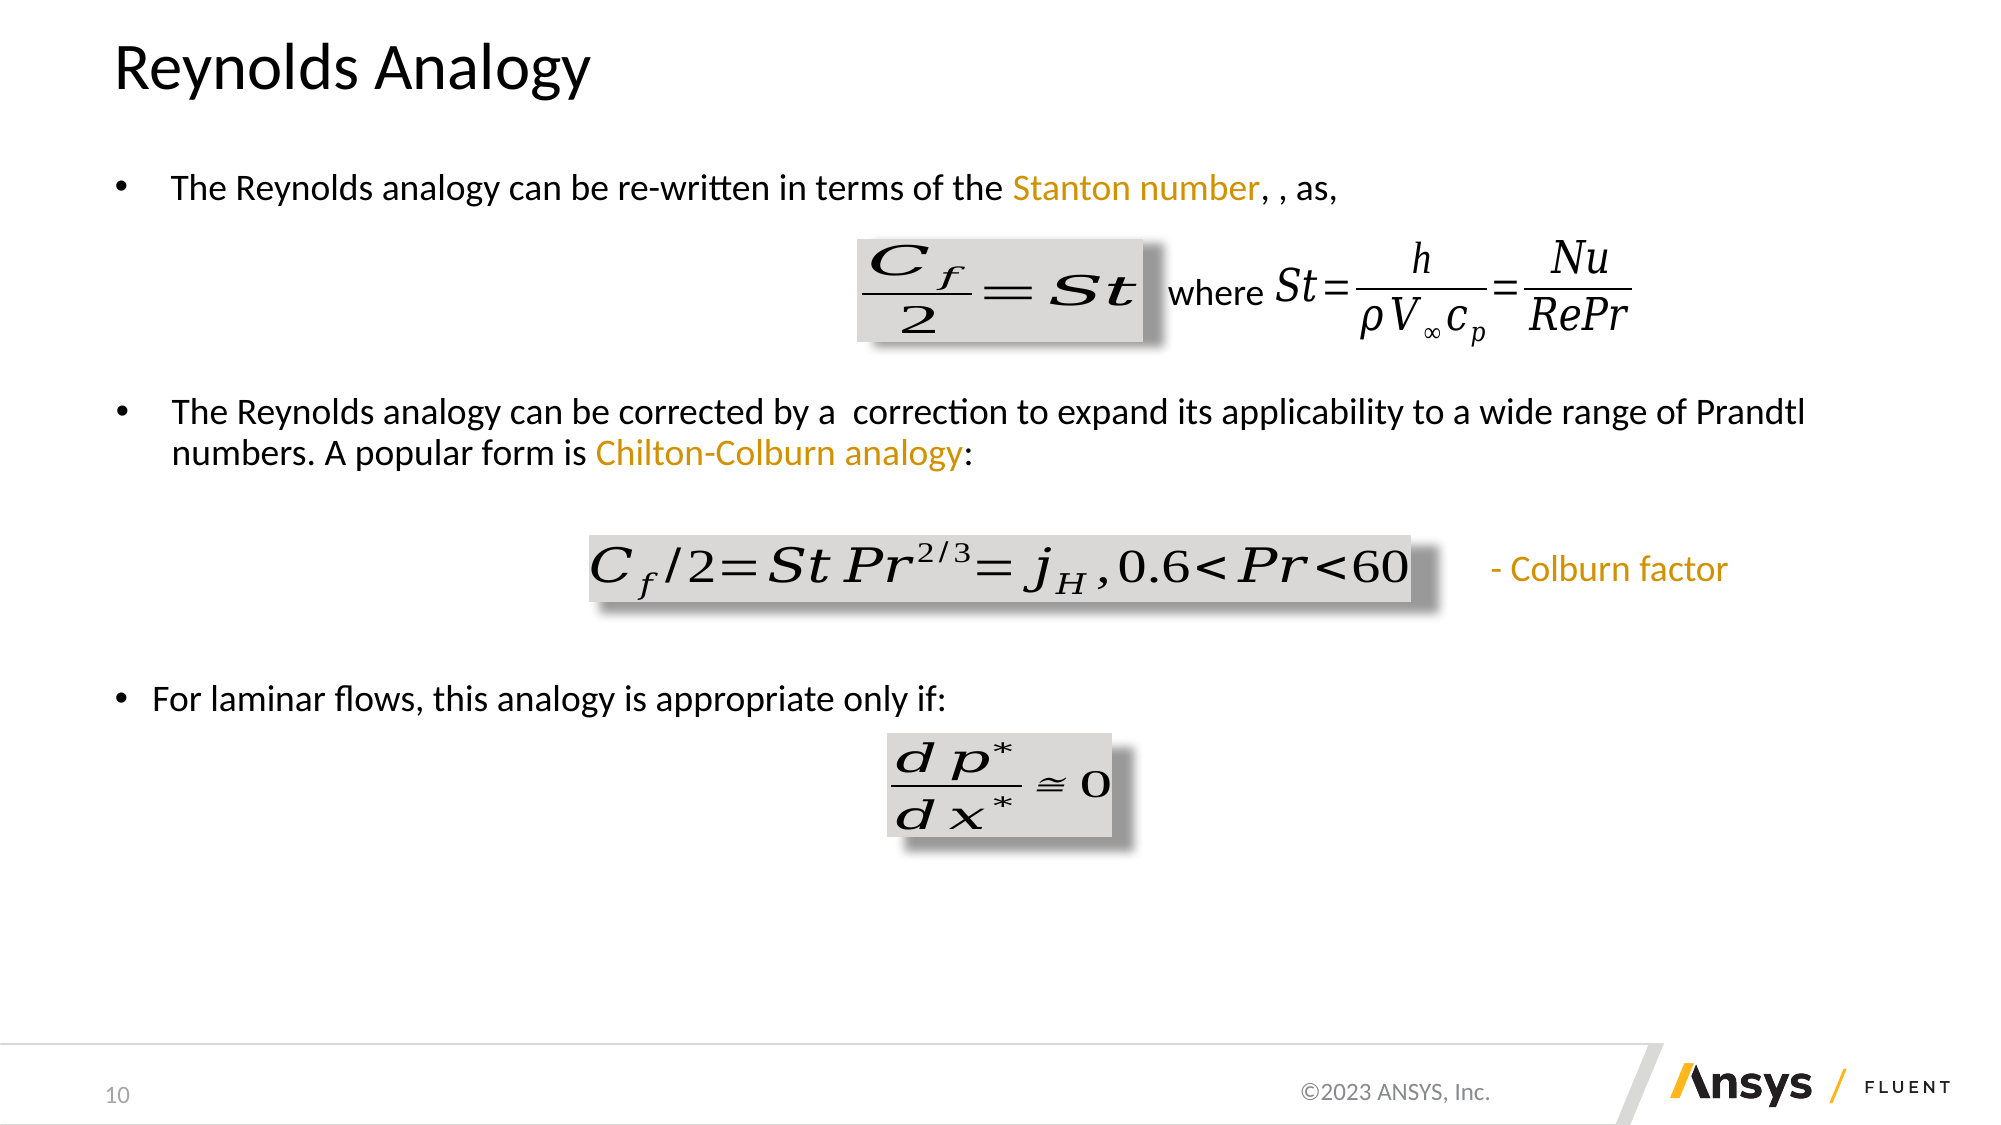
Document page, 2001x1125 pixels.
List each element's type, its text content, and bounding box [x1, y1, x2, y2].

title Reynolds Analogy [99, 24, 1900, 164]
picture [0, 0, 2000, 1125]
slide_number 10 [89, 1073, 540, 1114]
text_box where [1153, 260, 1288, 321]
text_box For laminar flows, this analogy is appropriate only if: [99, 671, 1900, 825]
